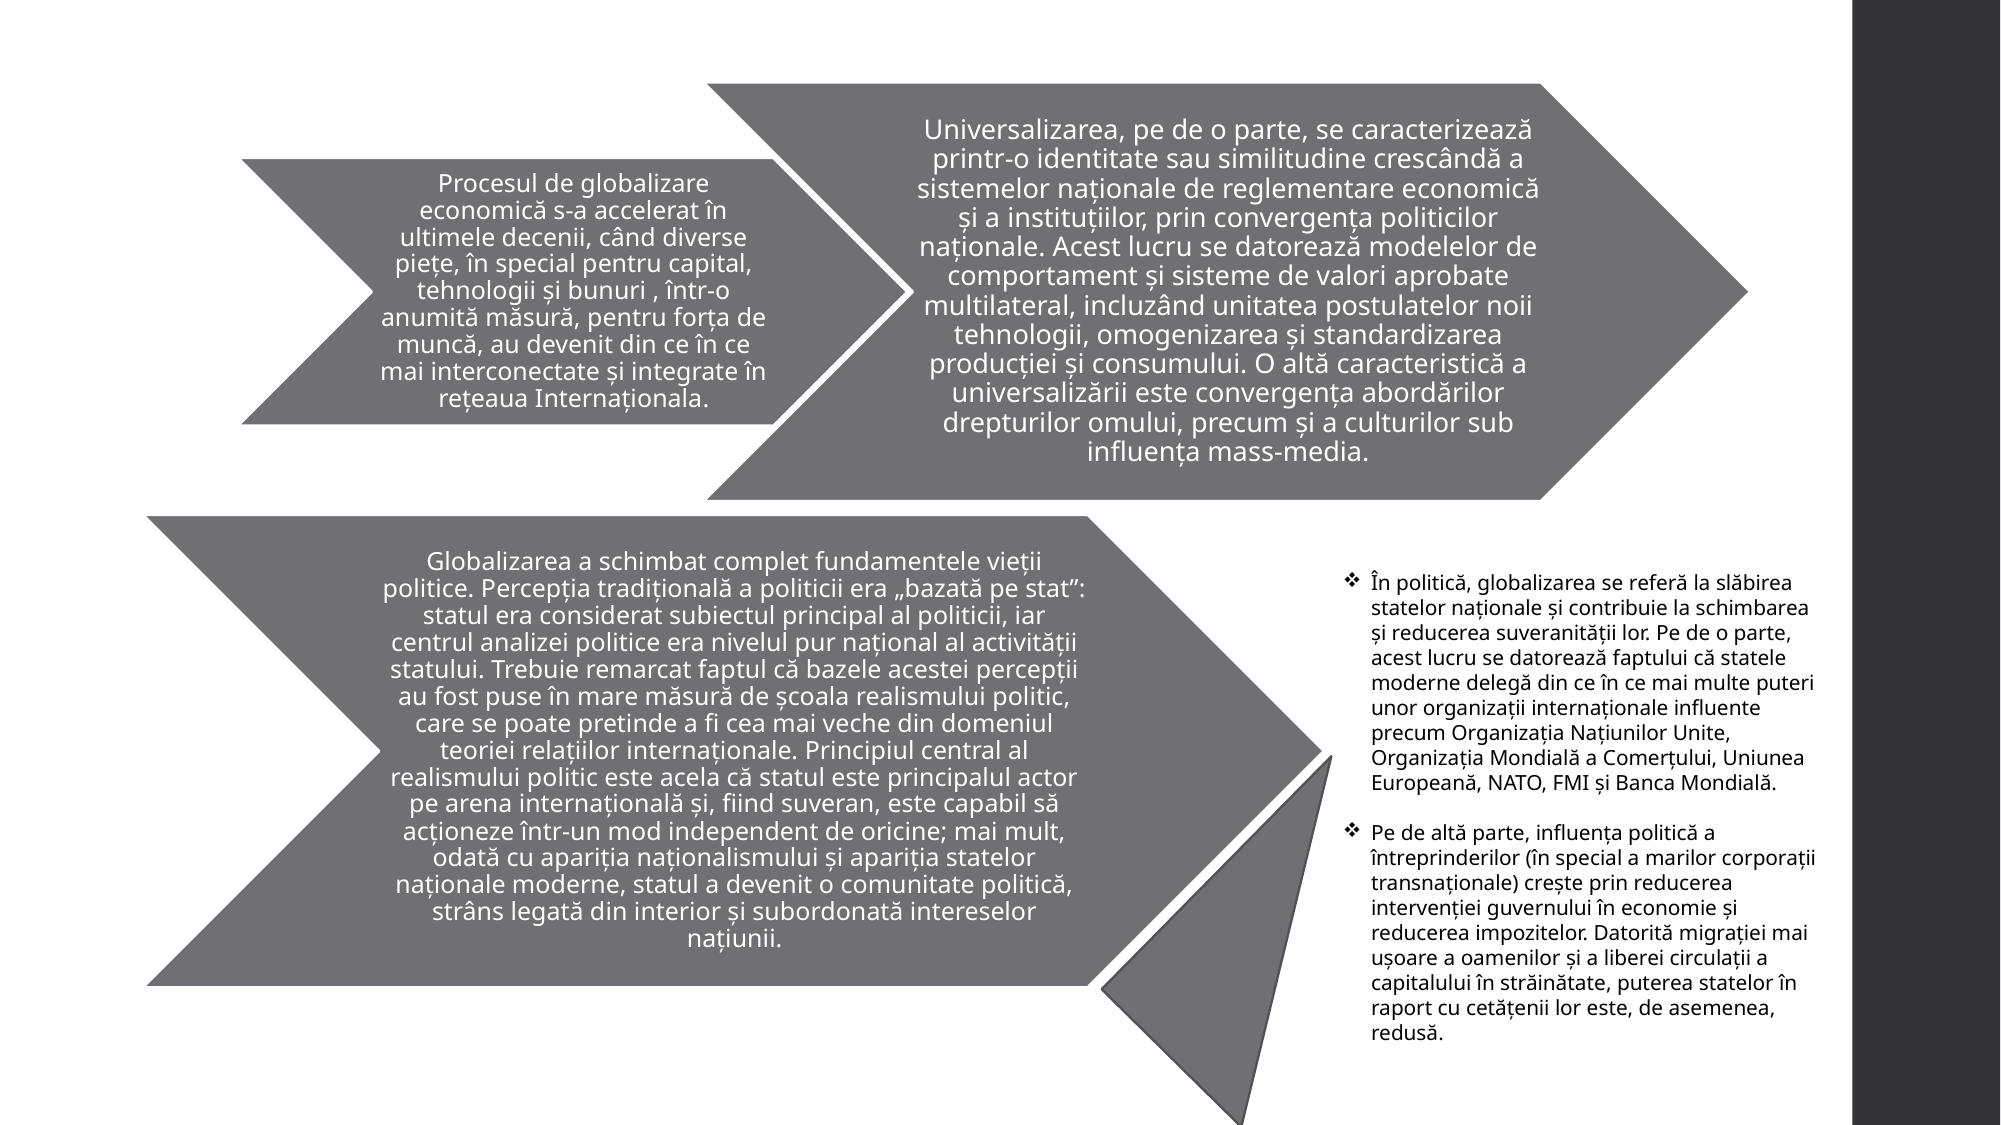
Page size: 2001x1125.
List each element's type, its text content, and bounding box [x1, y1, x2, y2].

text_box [555, 81, 1899, 502]
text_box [68, 157, 548, 426]
text_box În politică, globalizarea se referă la slăbirea statelor naționale și contribuie la schimbarea și reducerea suveranității lor. Pe de o parte, acest lucru se datorează faptului că statele moderne delegă din ce în ce mai multe puteri unor organizații internaționale influente precum Organizația Națiunilor Unite, Organizația Mondială a Comerțului, Uniunea Europeană, NATO, FMI și Banca Mondială. Pe de altă parte, influența politică a întreprinderilor (în special a marilor corporații transnaționale) crește prin reducerea intervenției guvernului în economie și reducerea impozitelor. Datorită migrației mai ușoare a oamenilor și a liberei circulații a capitalului în străinătate, puterea statelor în raport cu cetățenii lor este, de asemenea, redusă. [1328, 562, 1841, 1052]
text_box [1106, 996, 1275, 1125]
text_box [14, 514, 1453, 988]
